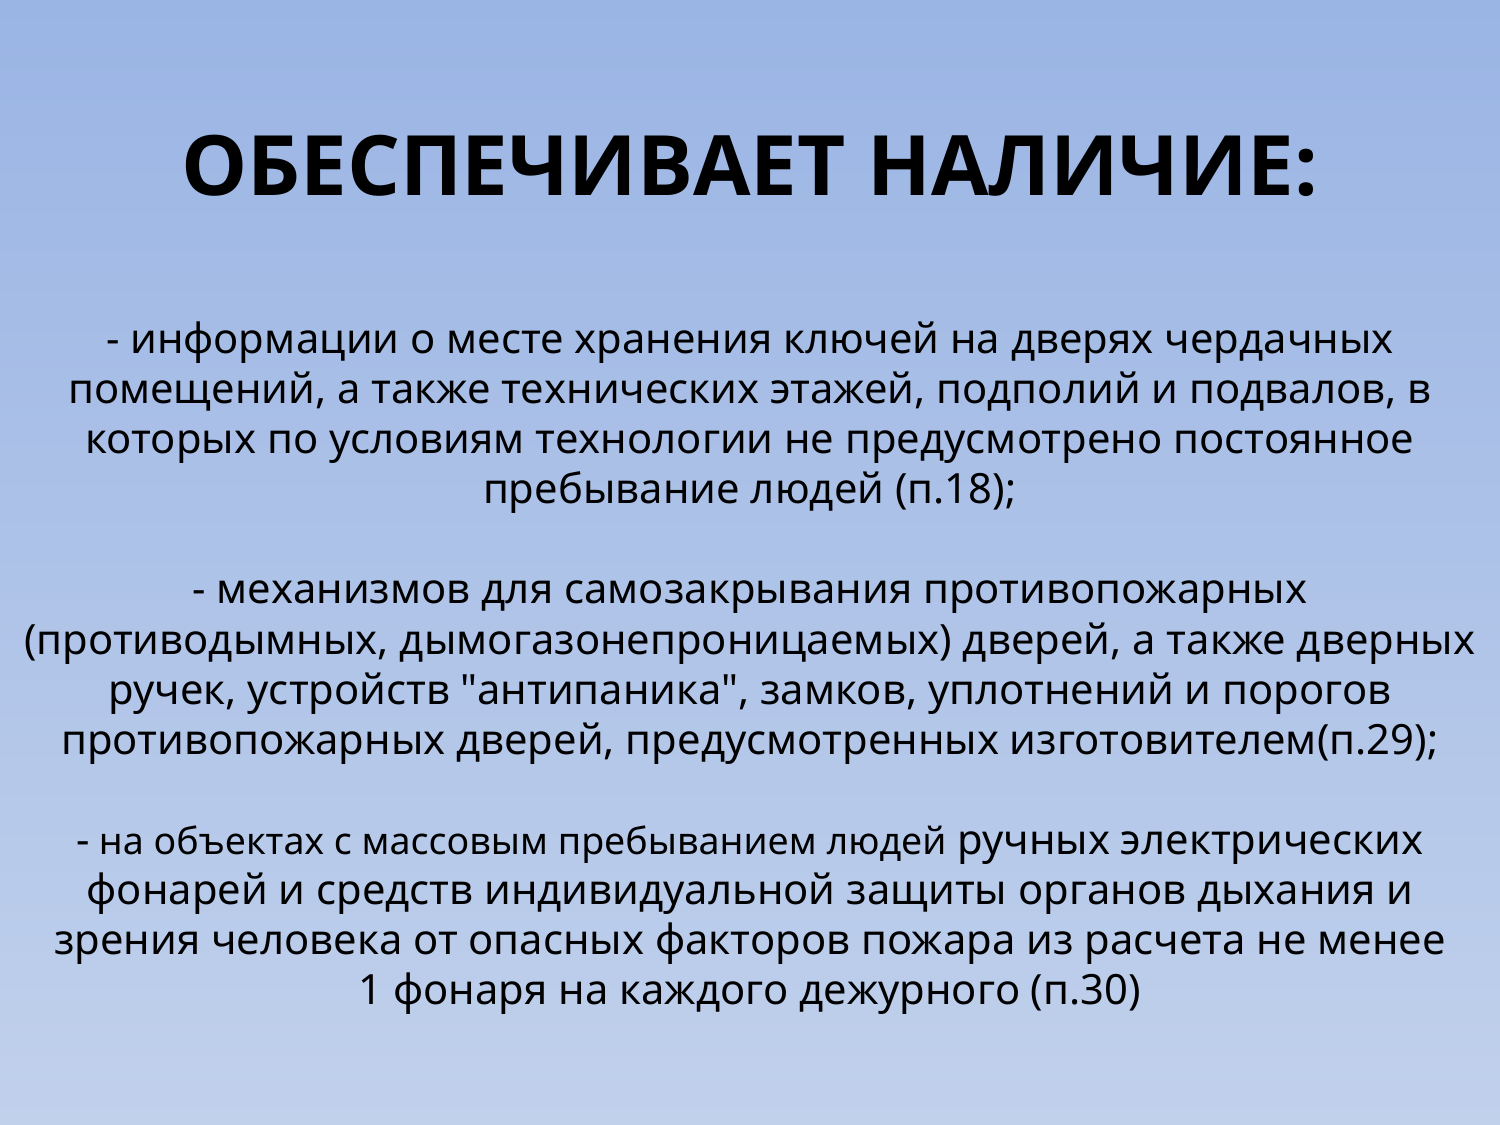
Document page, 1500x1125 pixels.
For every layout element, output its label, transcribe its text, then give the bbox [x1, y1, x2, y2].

title ОБЕСПЕЧИВАЕТ НАЛИЧИЕ: - информации о месте хранения ключей на дверях чердачных помещений, а также технических этажей, подполий и подвалов, в которых по условиям технологии не предусмотрено постоянное пребывание людей (п.18); - механизмов для самозакрывания противопожарных (противодымных, дымогазонепроницаемых) дверей, а также дверных ручек, устройств "антипаника", замков, уплотнений и порогов противопожарных дверей, предусмотренных изготовителем(п.29); - на объектах с массовым пребыванием людей ручных электрических фонарей и средств индивидуальной защиты органов дыхания и зрения человека от опасных факторов пожара из расчета не менее 1 фонаря на каждого дежурного (п.30) [0, 0, 1500, 1125]
